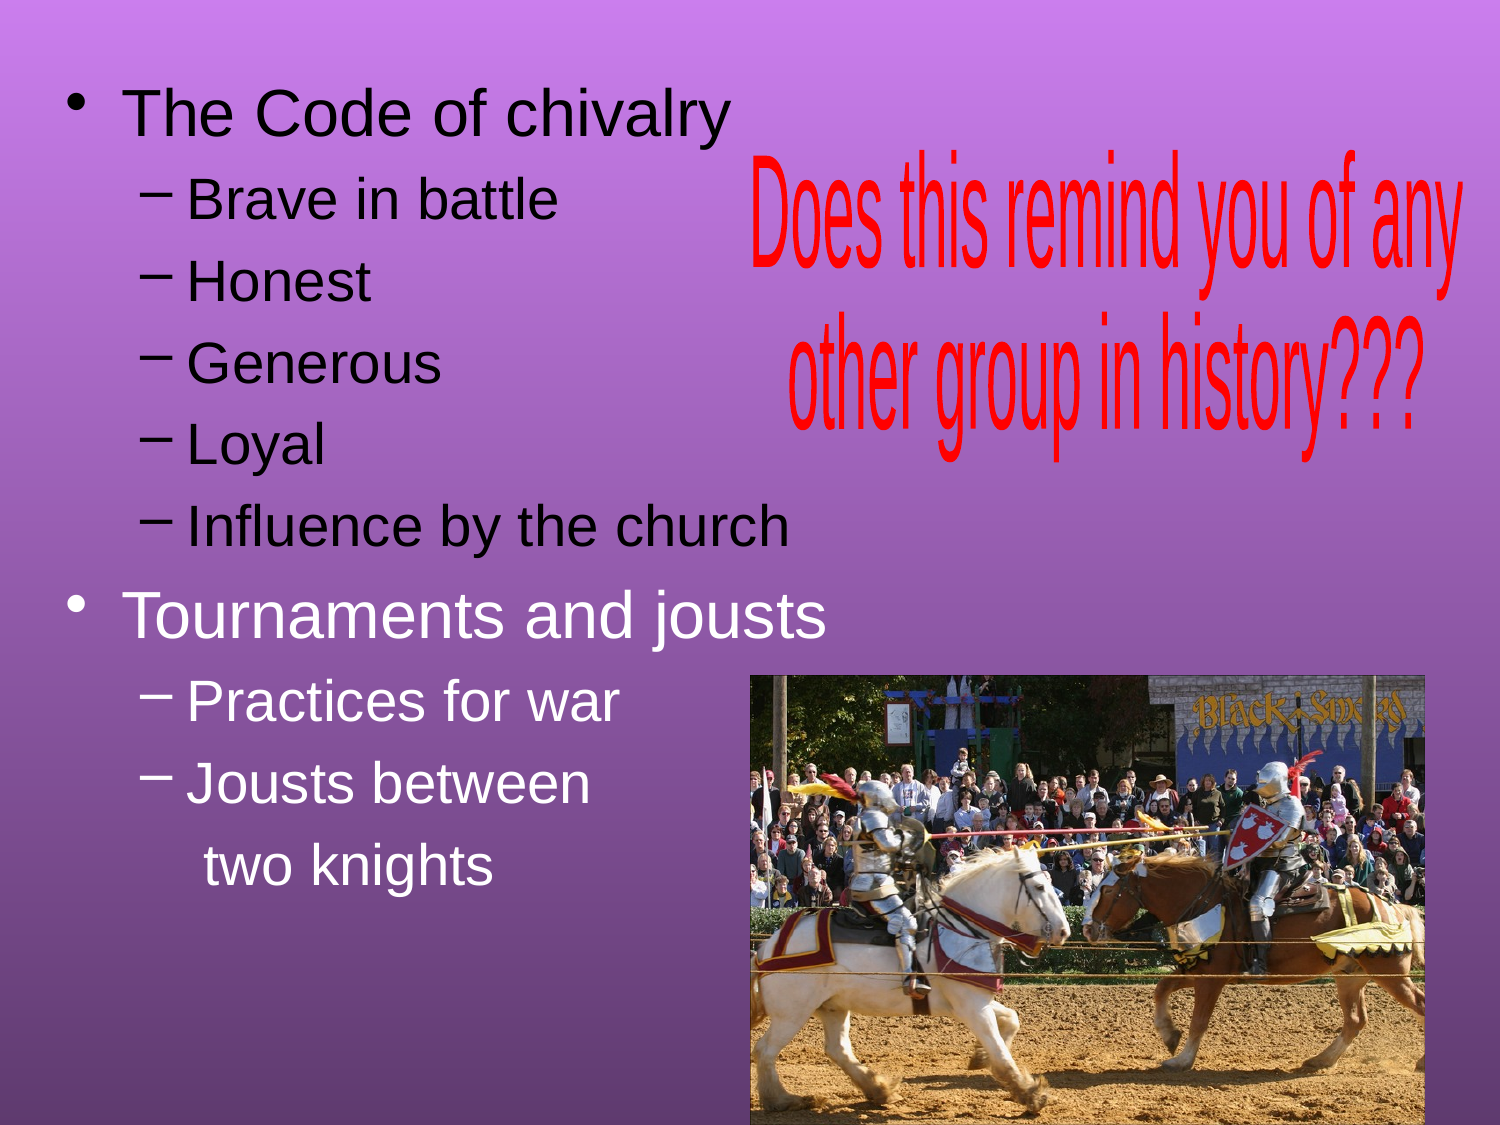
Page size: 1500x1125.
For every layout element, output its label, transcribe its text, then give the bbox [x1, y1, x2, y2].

picture [749, 675, 1426, 1125]
list The Code of chivalry Brave in battle Honest Generous Loyal Influence by the church Tournaments and jousts Practices for war Jousts between two knights [49, 62, 1401, 1006]
